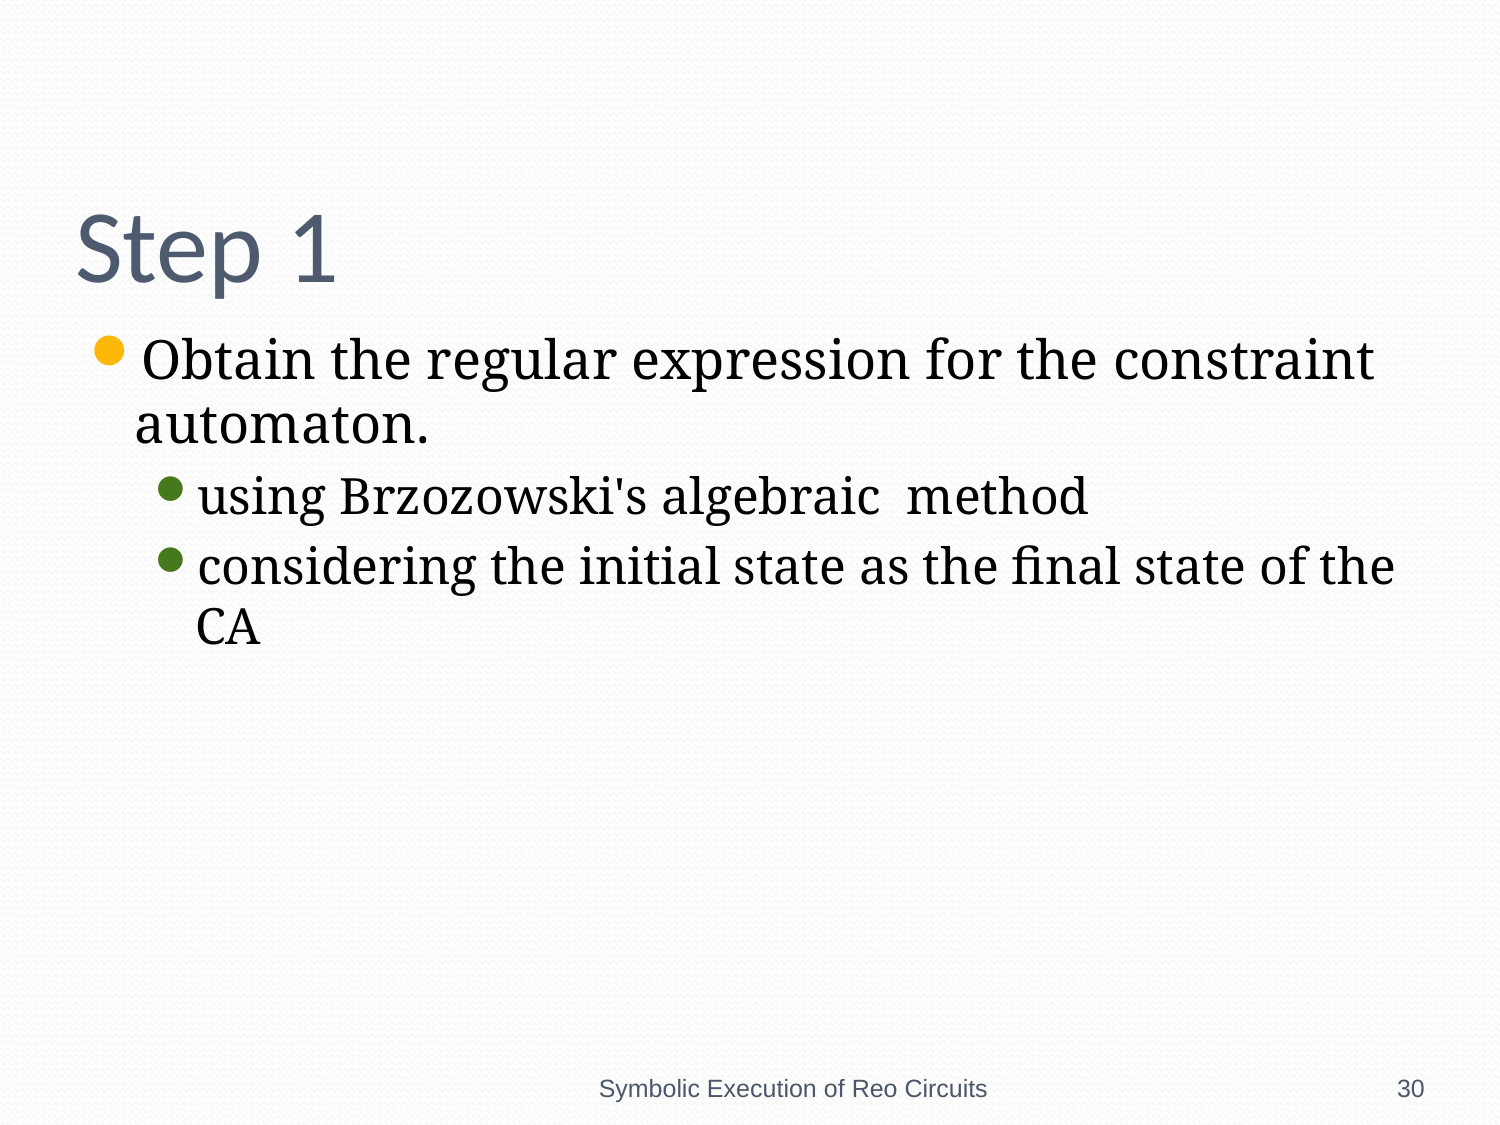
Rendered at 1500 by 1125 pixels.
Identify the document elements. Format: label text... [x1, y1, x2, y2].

title Step 1 [74, 115, 1426, 304]
slide_number 30 [1299, 1042, 1425, 1103]
list Obtain the regular expression for the constraint automaton. using Brzozowski's algebraic method considering the initial state as the final state of the CA [74, 317, 1426, 1038]
footer Symbolic Execution of Reo Circuits [437, 1042, 1150, 1103]
